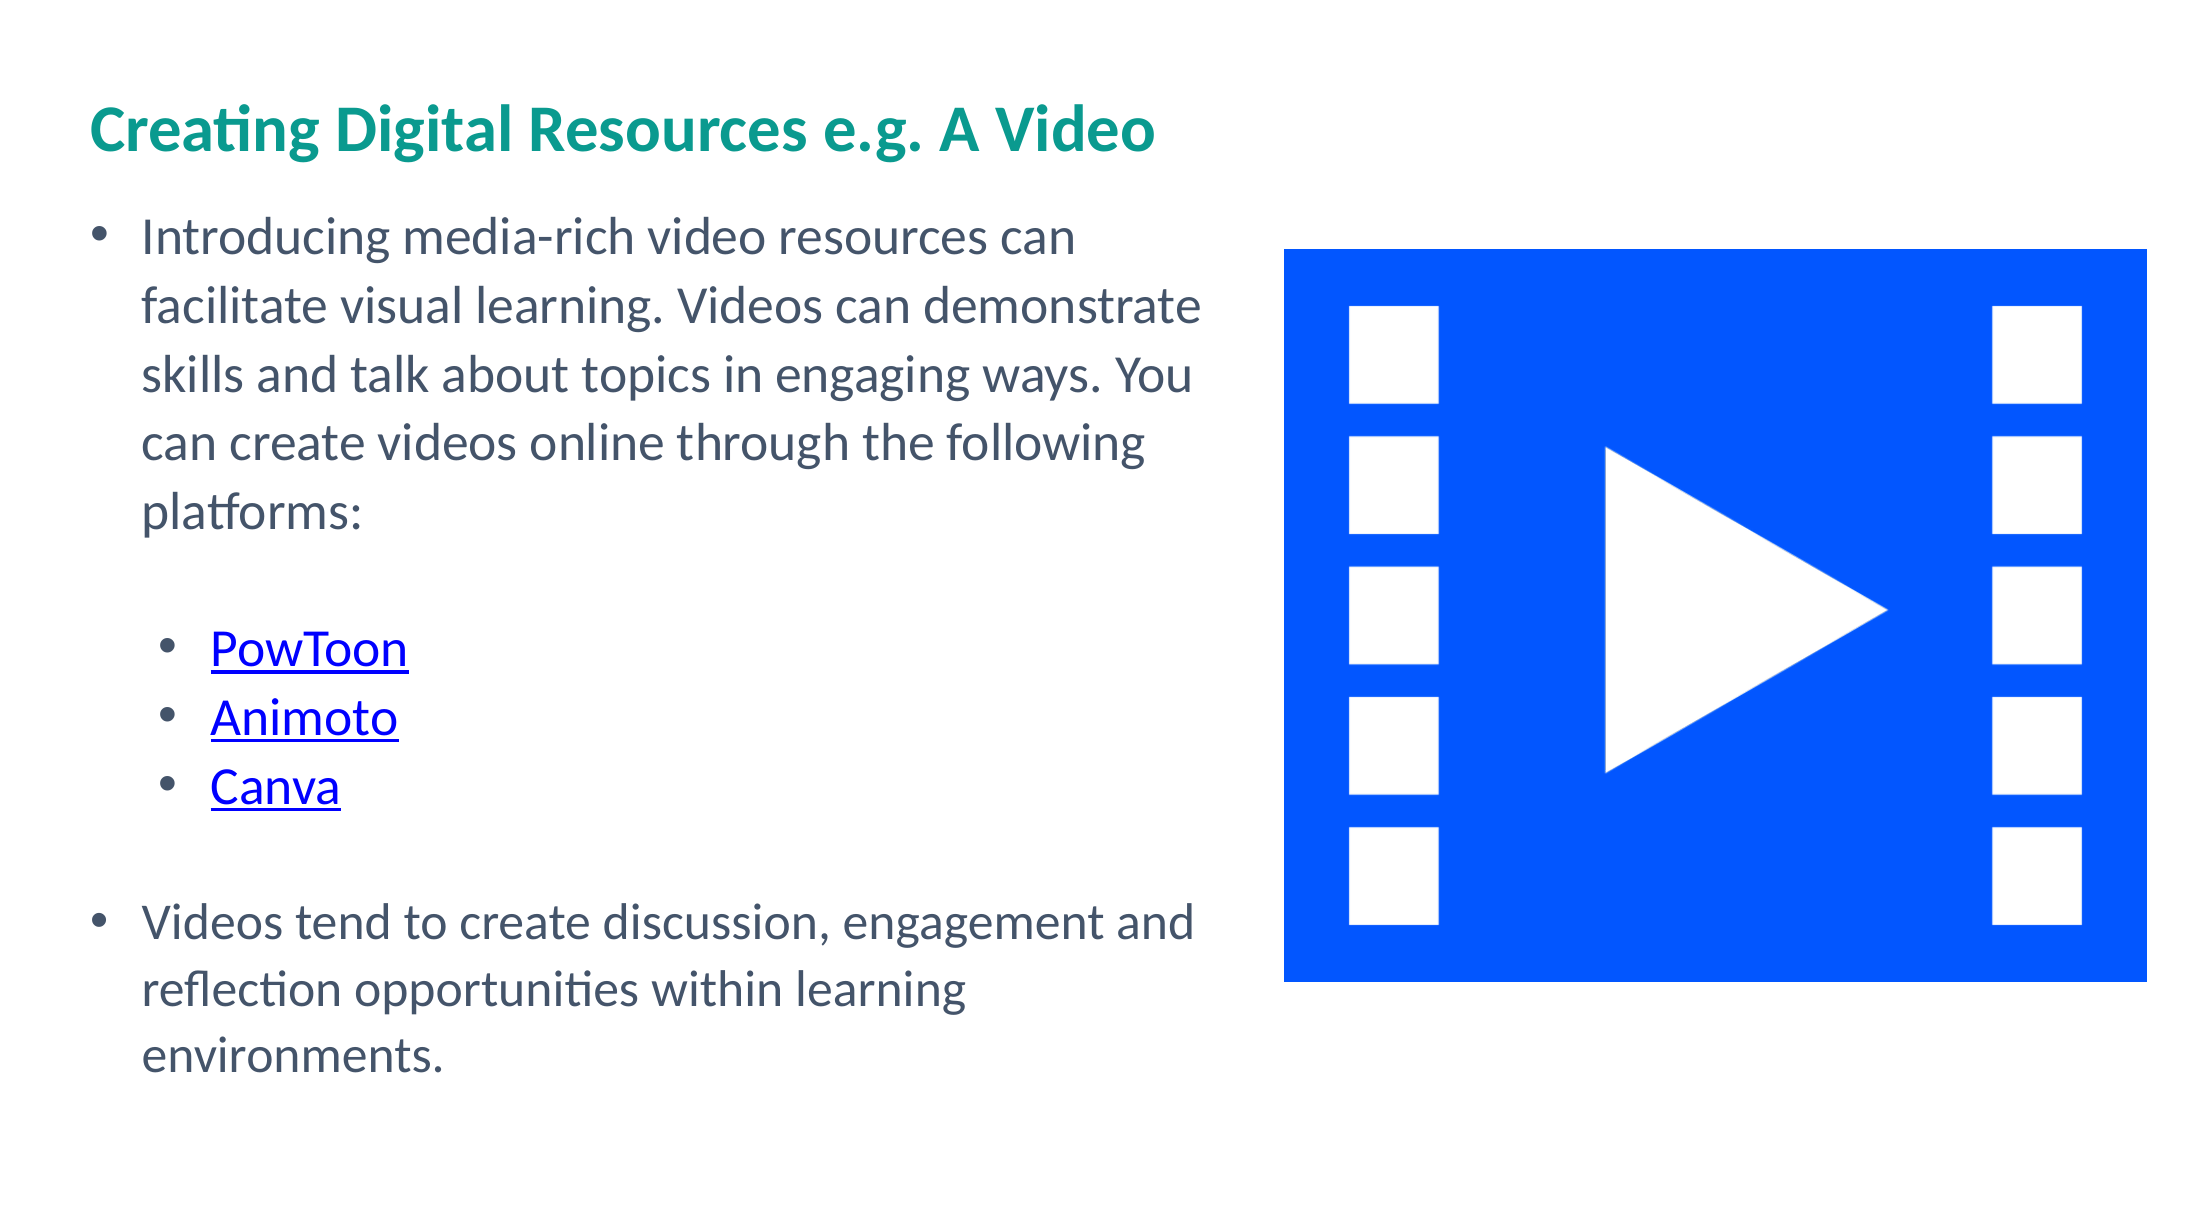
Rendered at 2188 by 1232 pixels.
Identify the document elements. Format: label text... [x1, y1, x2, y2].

list Introducing media-rich video resources can facilitate visual learning. Videos can demonstrate skills and talk about topics in engaging ways. You can create videos online through the following platforms: PowToon Animoto Canva Videos tend to create discussion, engagement and reflection opportunities within learning environments. [82, 189, 1246, 1094]
title Creating Digital Resources e.g. A Video [82, 70, 2106, 189]
picture [1284, 249, 2148, 982]
